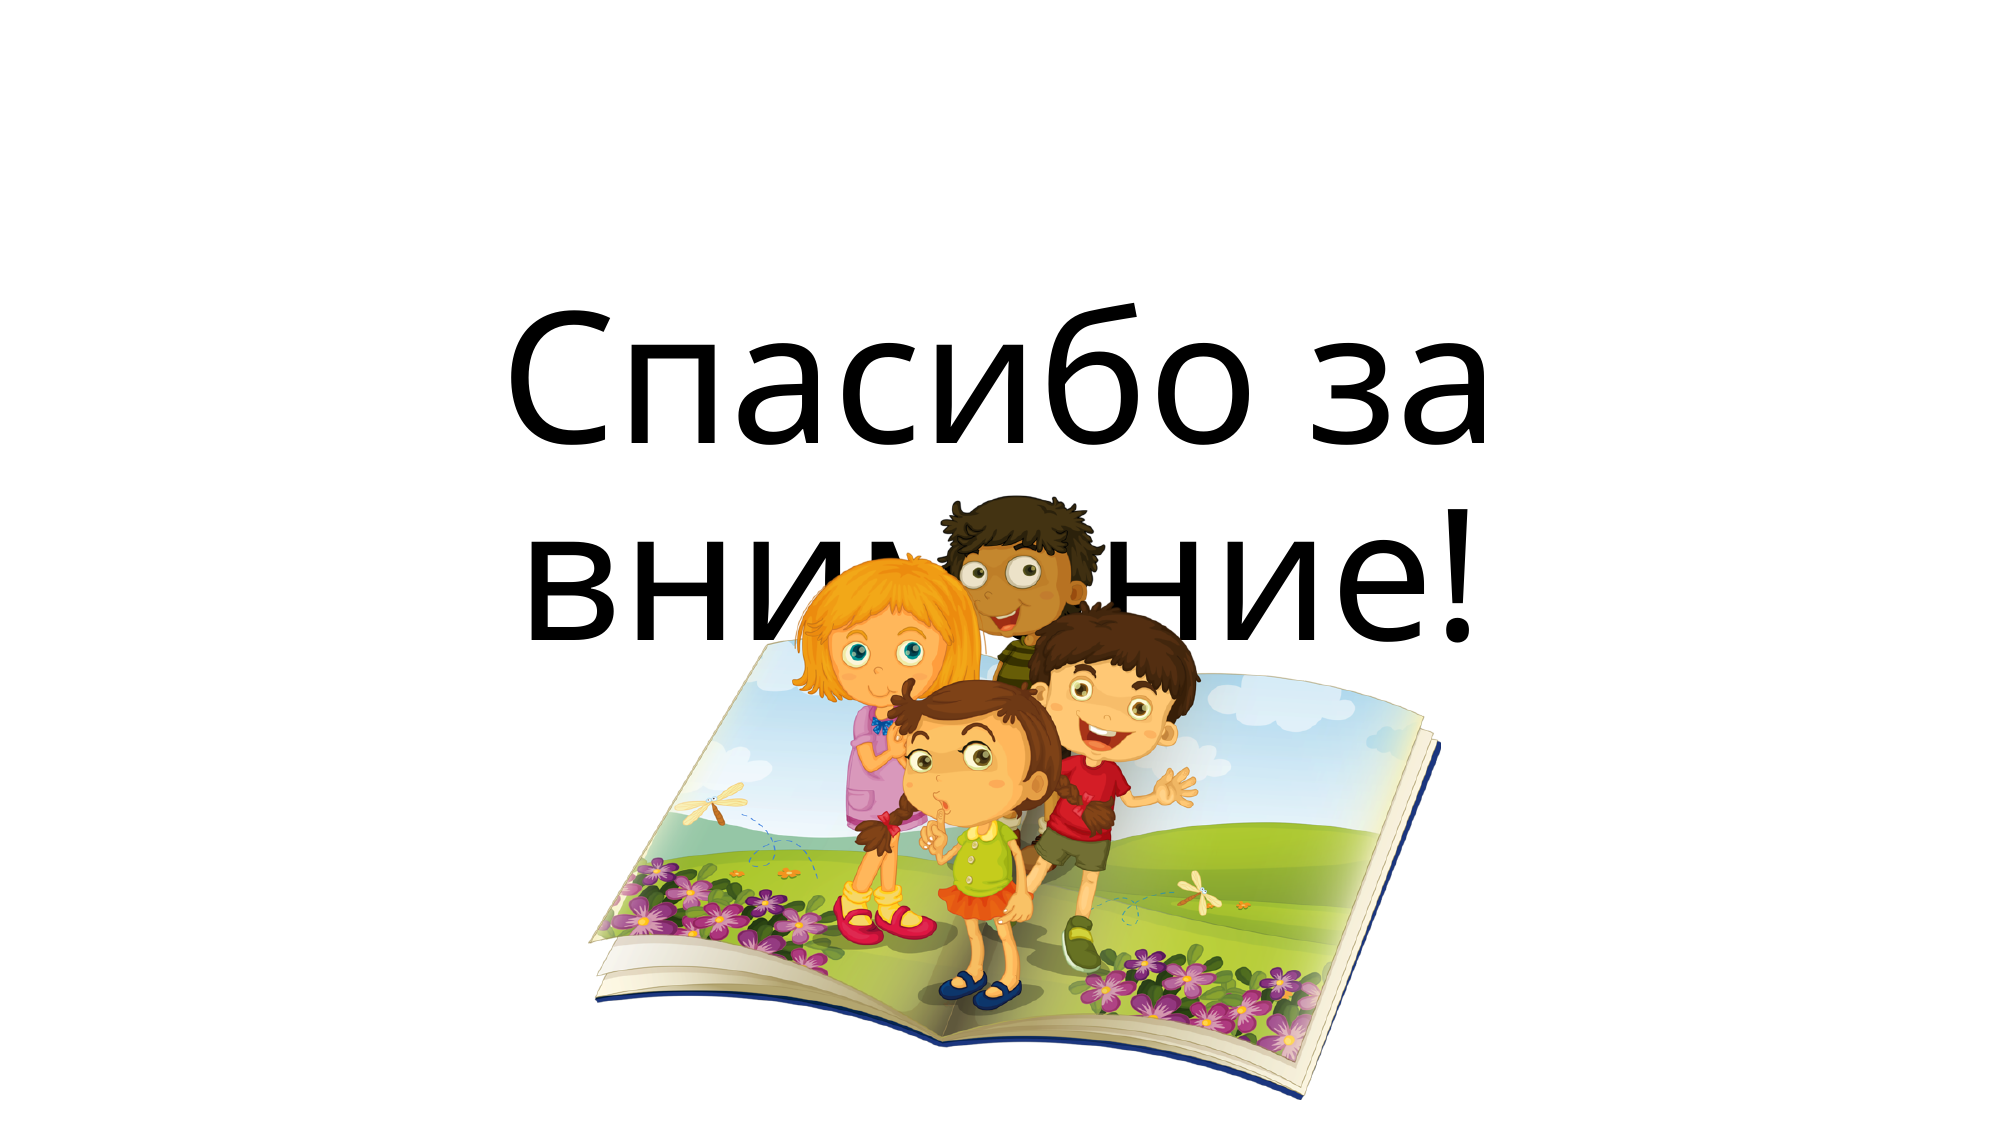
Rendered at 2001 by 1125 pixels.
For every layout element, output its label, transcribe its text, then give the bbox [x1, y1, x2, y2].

picture [588, 481, 1441, 1100]
list Спасибо за внимание! [137, 277, 1863, 992]
